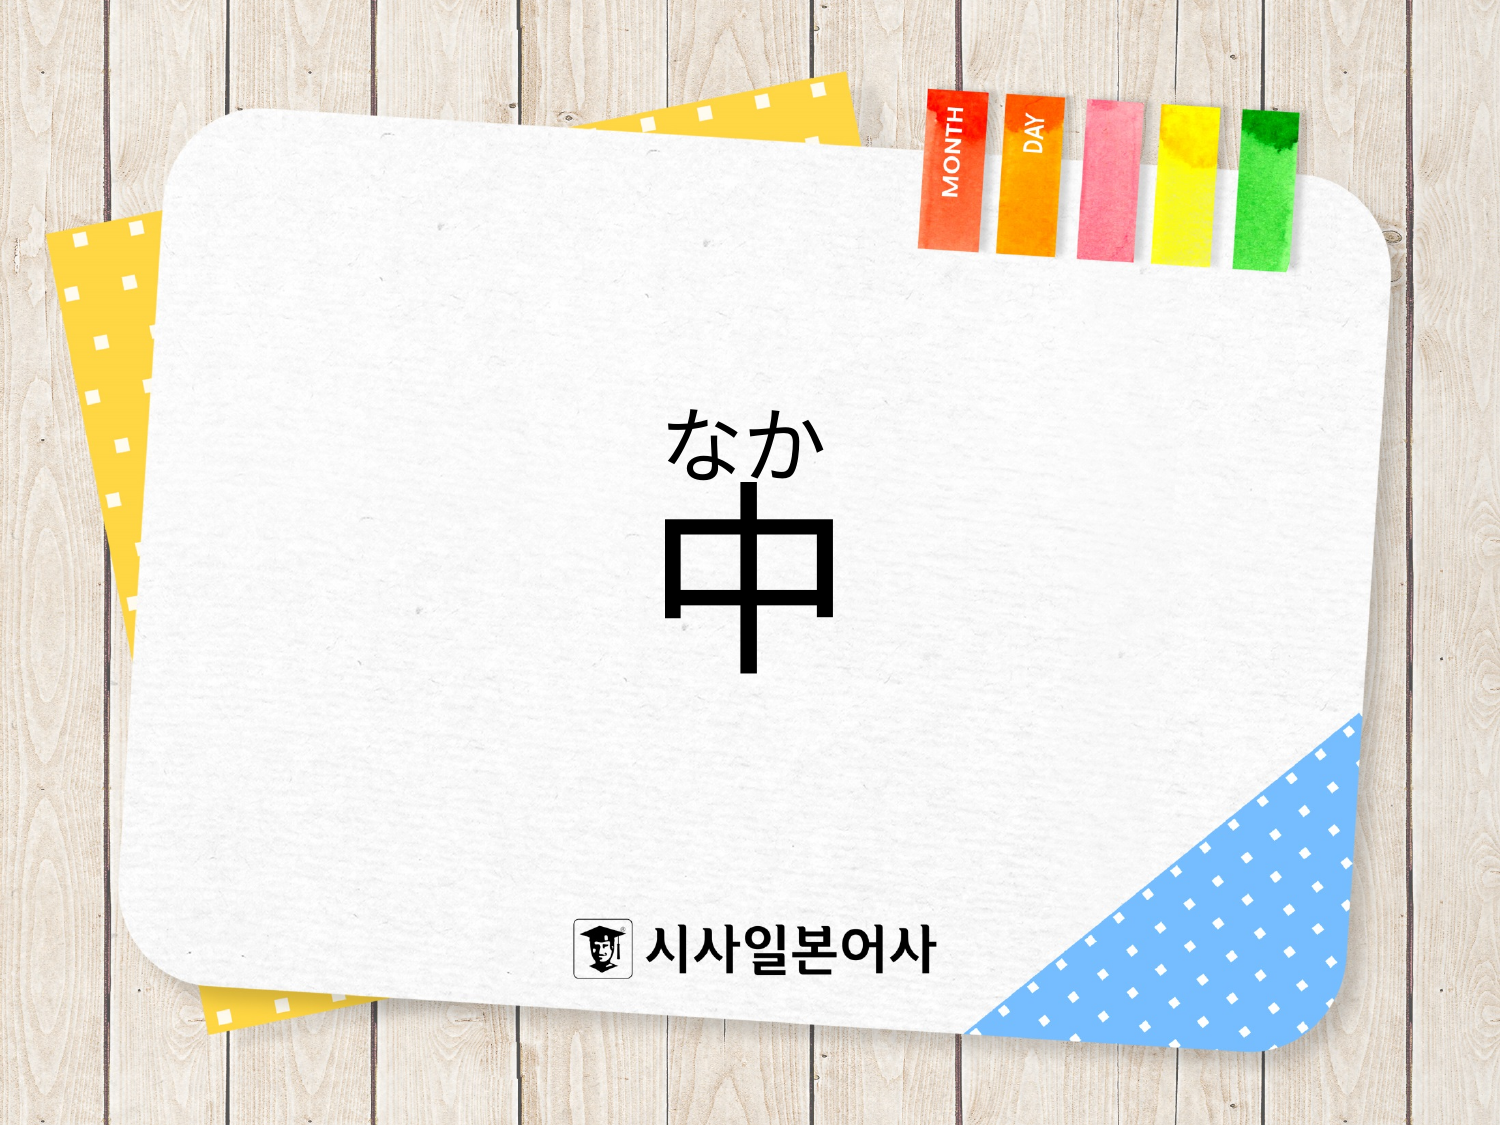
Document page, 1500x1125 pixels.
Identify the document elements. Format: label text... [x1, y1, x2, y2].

title 中 [75, 338, 1425, 811]
text_box なか [645, 385, 842, 501]
picture [0, 0, 1500, 1125]
